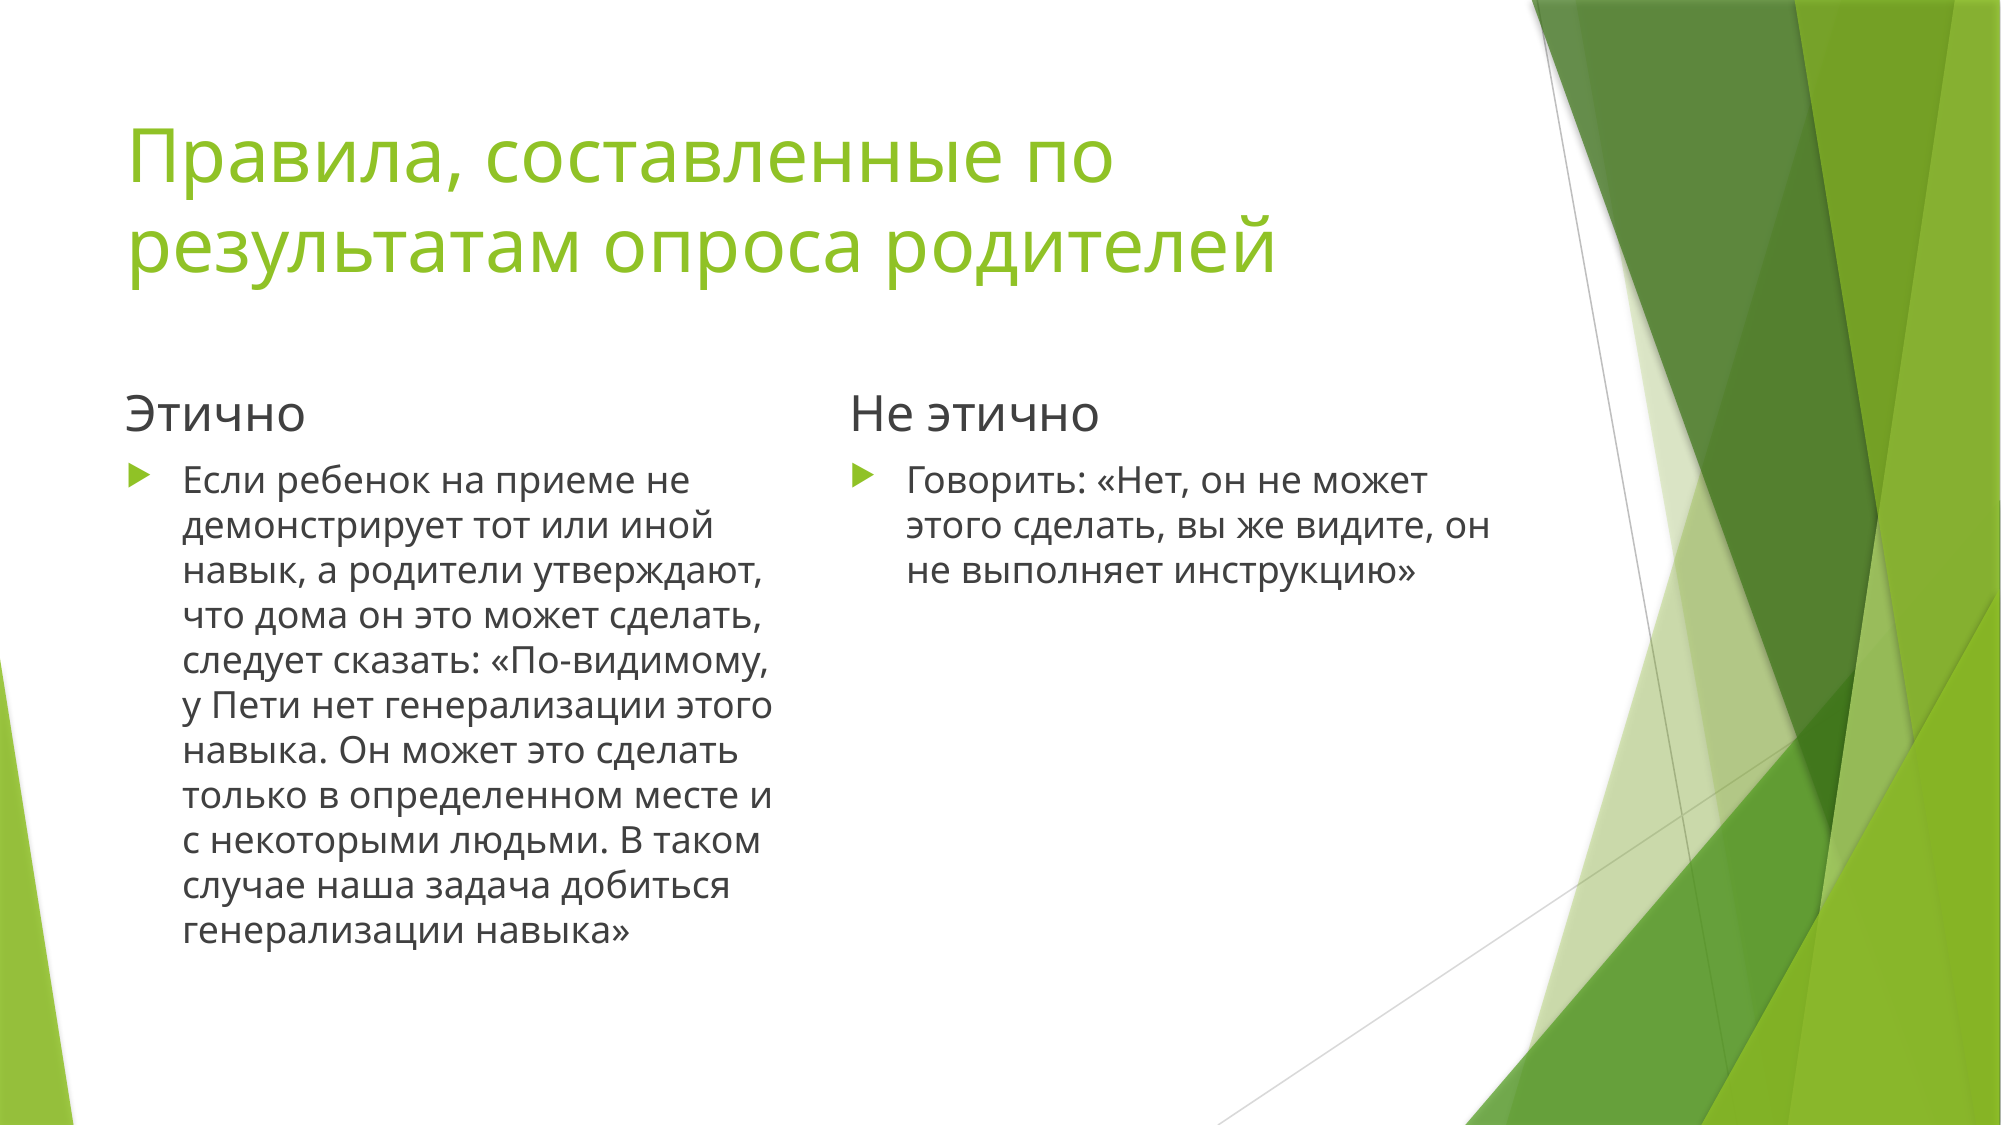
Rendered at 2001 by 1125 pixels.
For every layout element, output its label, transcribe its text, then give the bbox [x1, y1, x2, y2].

list Не этично [834, 354, 1522, 448]
list Говорить: «Нет, он не может этого сделать, вы же видите, он не выполняет инструкцию» [834, 448, 1522, 991]
title Правила, составленные по результатам опроса родителей [111, 99, 1522, 317]
list Если ребенок на приеме не демонстрирует тот или иной навык, а родители утверждают, что дома он это может сделать, следует сказать: «По-видимому, у Пети нет генерализации этого навыка. Он может это сделать только в определенном месте и с некоторыми людьми. В таком случае наша задача добиться генерализации навыка» [110, 448, 798, 991]
list Этично [110, 354, 798, 448]
